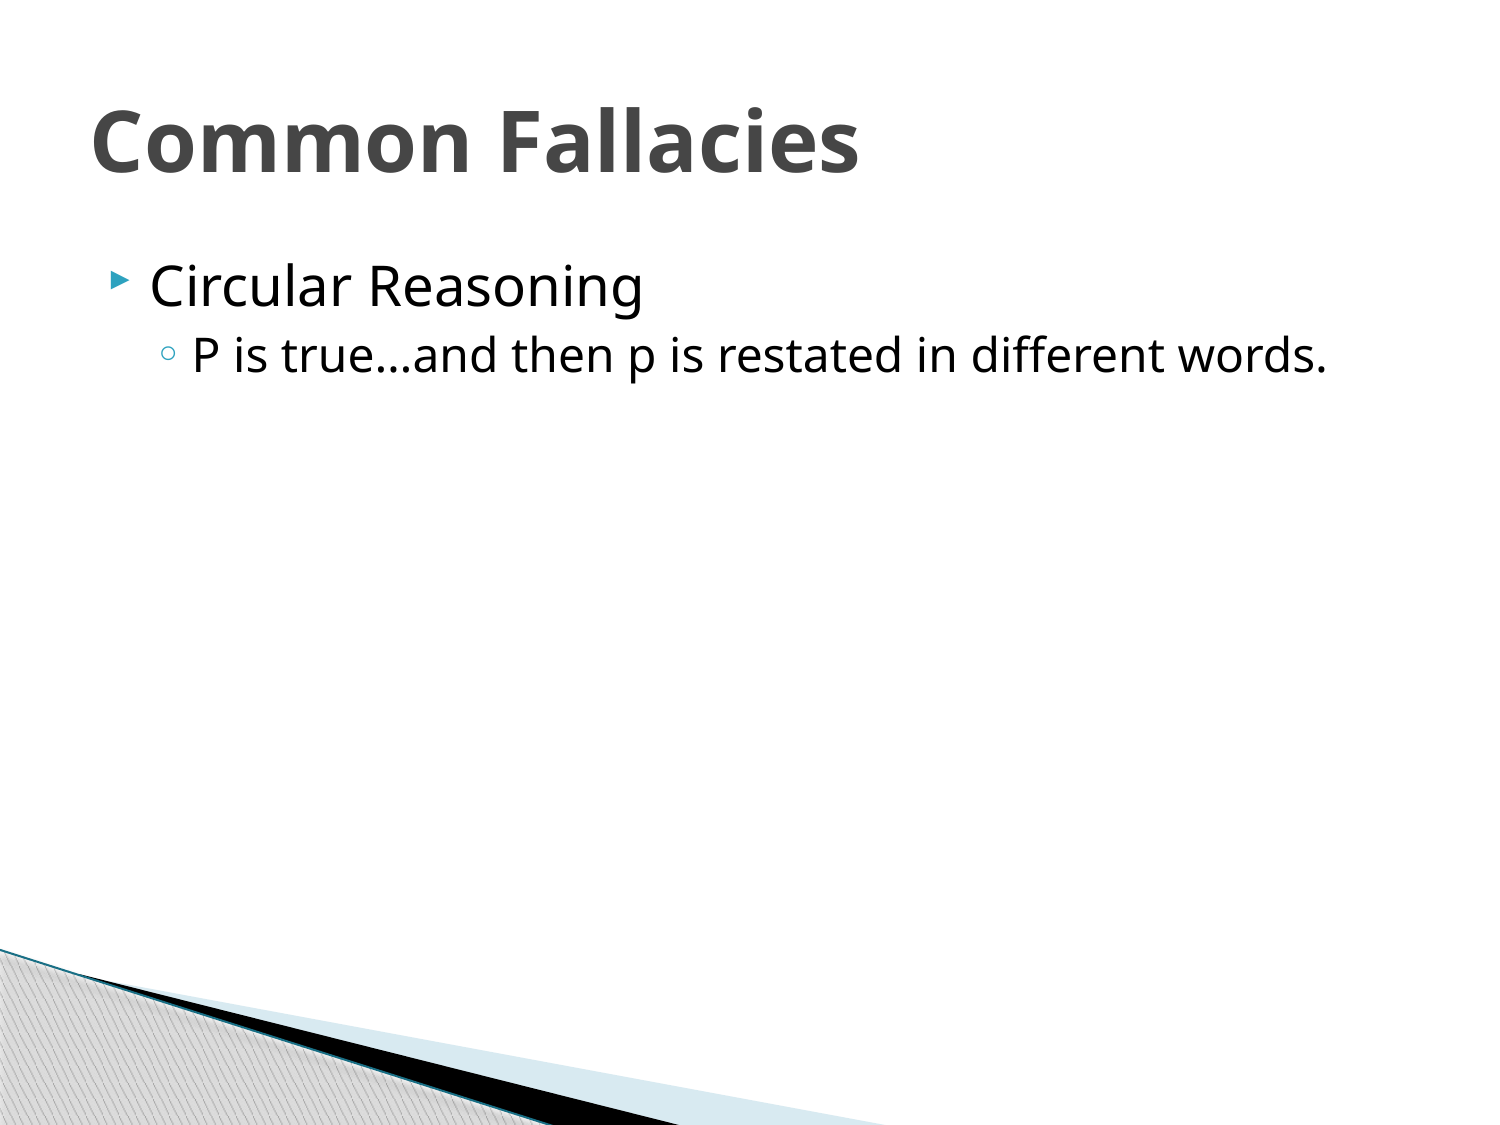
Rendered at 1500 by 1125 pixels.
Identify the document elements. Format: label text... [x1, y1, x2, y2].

list Circular Reasoning P is true…and then p is restated in different words. [75, 243, 1425, 986]
title Common Fallacies [75, 45, 1425, 233]
